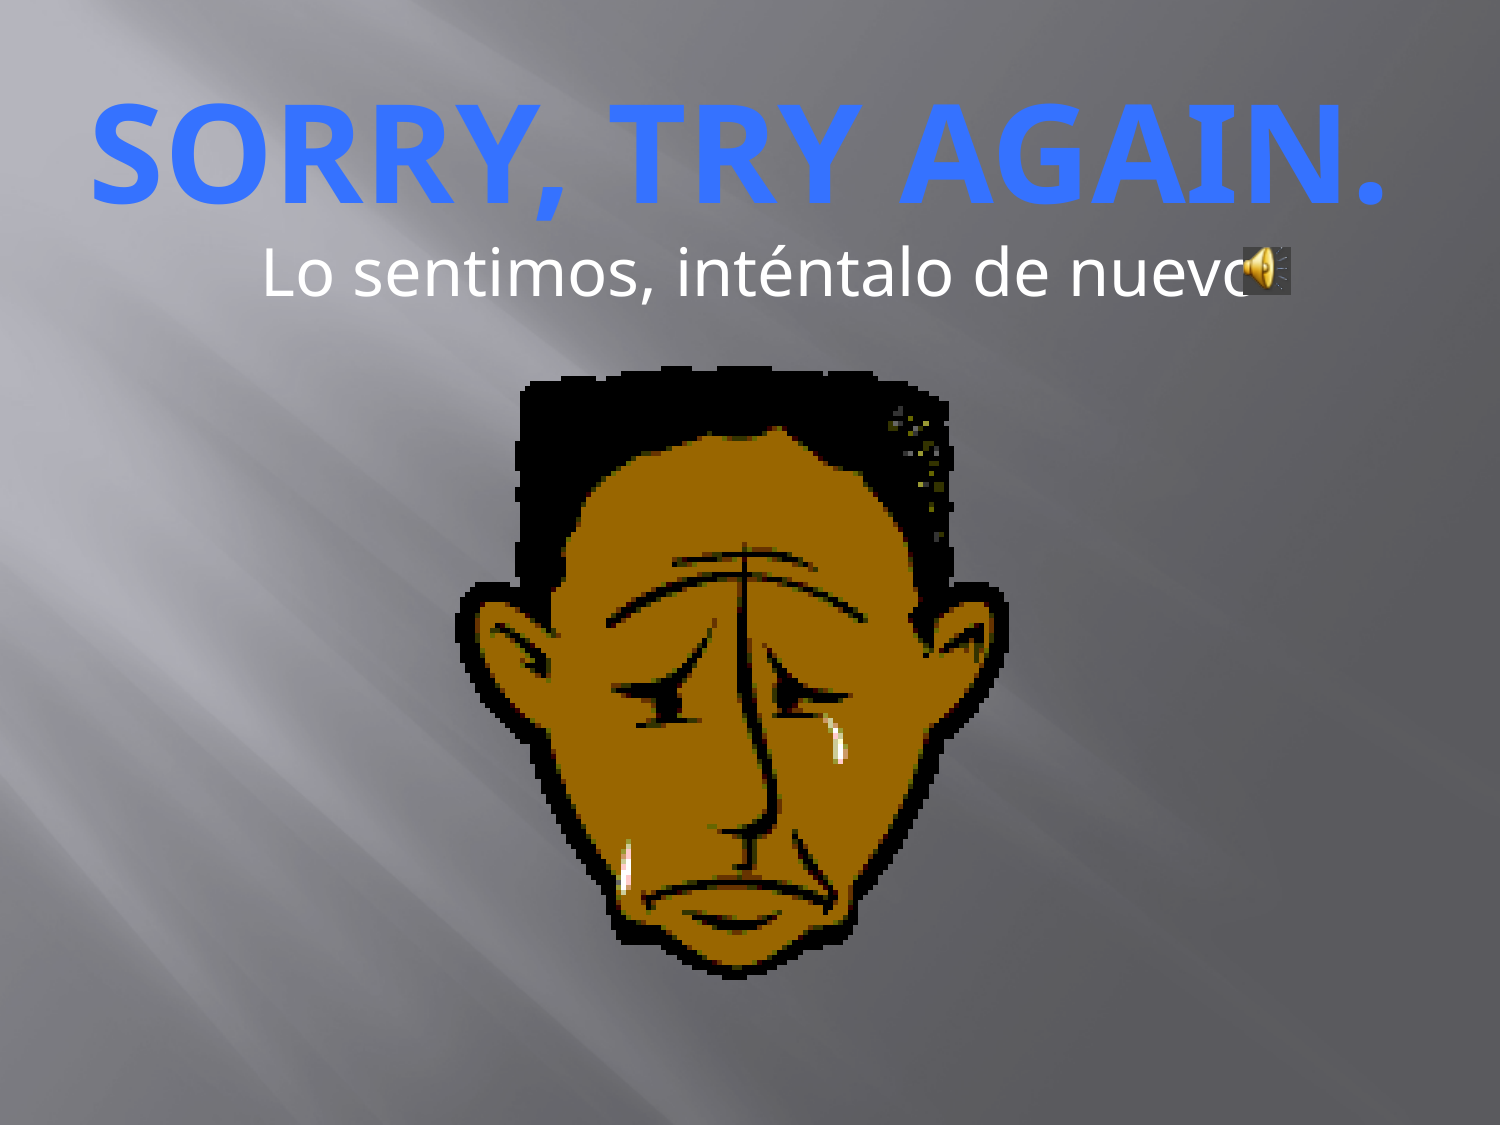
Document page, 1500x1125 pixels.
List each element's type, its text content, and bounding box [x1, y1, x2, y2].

picture [1241, 245, 1293, 297]
text_box Sorry, try again. [73, 58, 1442, 239]
text_box Lo sentimos, inténtalo de nuevo [245, 222, 1278, 318]
picture [409, 351, 1055, 997]
